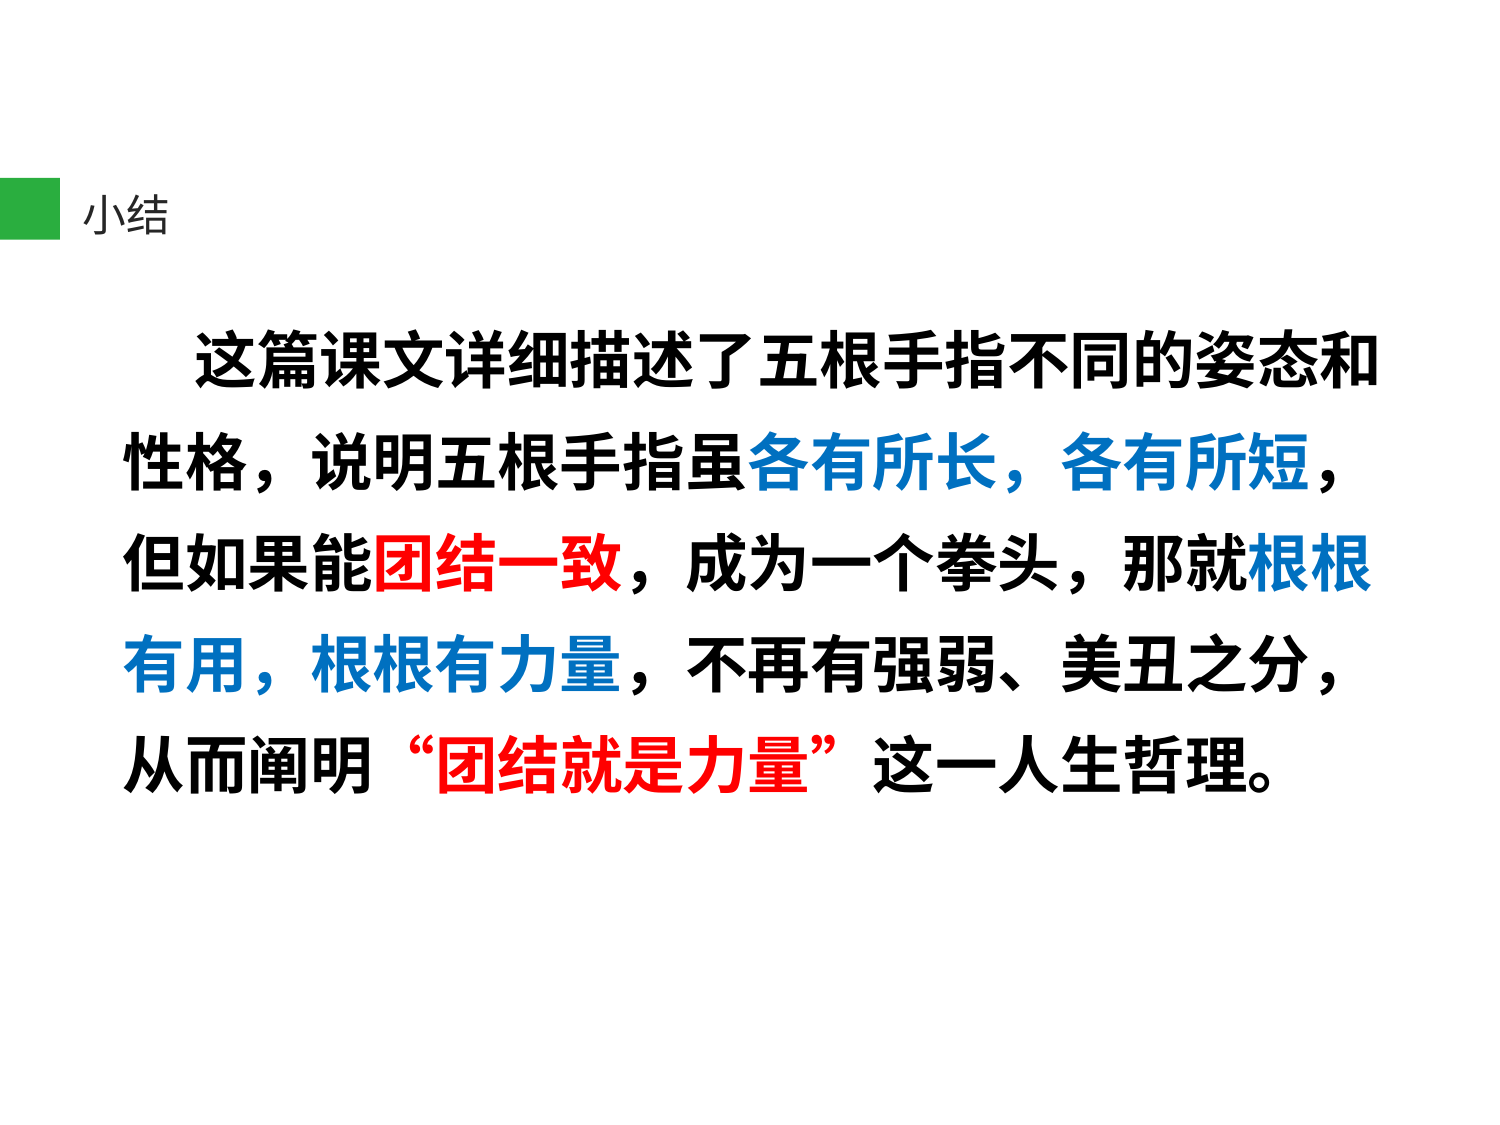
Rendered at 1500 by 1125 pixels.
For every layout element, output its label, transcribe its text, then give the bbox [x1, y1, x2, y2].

text_box 这篇课文详细描述了五根手指不同的姿态和性格，说明五根手指虽各有所长，各有所短，但如果能团结一致，成为一个拳头，那就根根有用，根根有力量，不再有强弱、美丑之分，从而阐明“团结就是力量”这一人生哲理。 [108, 287, 1407, 809]
text_box [0, 177, 61, 241]
text_box 小结 [67, 180, 196, 248]
